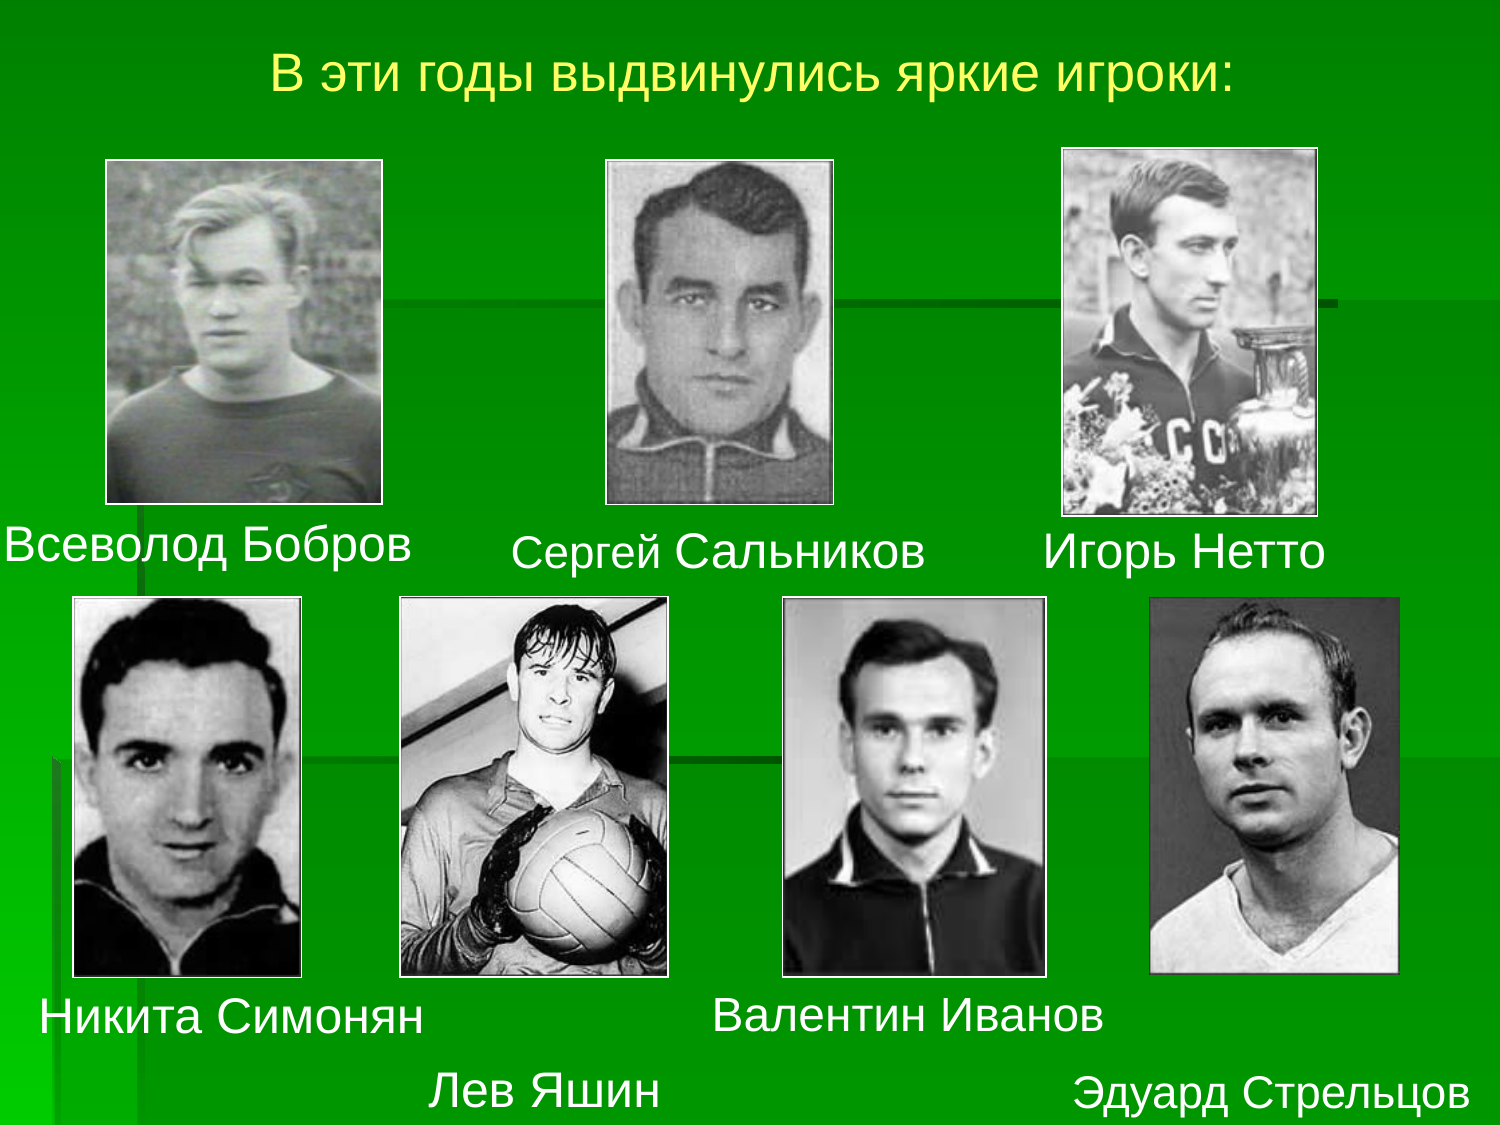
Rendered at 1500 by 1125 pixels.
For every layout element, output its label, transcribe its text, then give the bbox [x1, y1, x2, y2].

text_box Эдуард Стрельцов [1062, 1065, 1500, 1125]
text_box В эти годы выдвинулись яркие игроки: [64, 42, 1447, 110]
text_box Лев Яшин [419, 1061, 680, 1125]
picture [73, 597, 302, 977]
text_box Валентин Иванов [702, 987, 1134, 1049]
text_box Всеволод Бобров [0, 515, 467, 578]
picture [1149, 597, 1400, 975]
picture [606, 160, 834, 504]
text_box Никита Симонян [29, 987, 514, 1051]
text_box Игорь Нетто [1033, 523, 1376, 586]
text_box Сергей Сальников [501, 523, 951, 586]
picture [106, 160, 382, 504]
picture [400, 597, 668, 977]
picture [782, 597, 1046, 977]
picture [1062, 148, 1318, 516]
